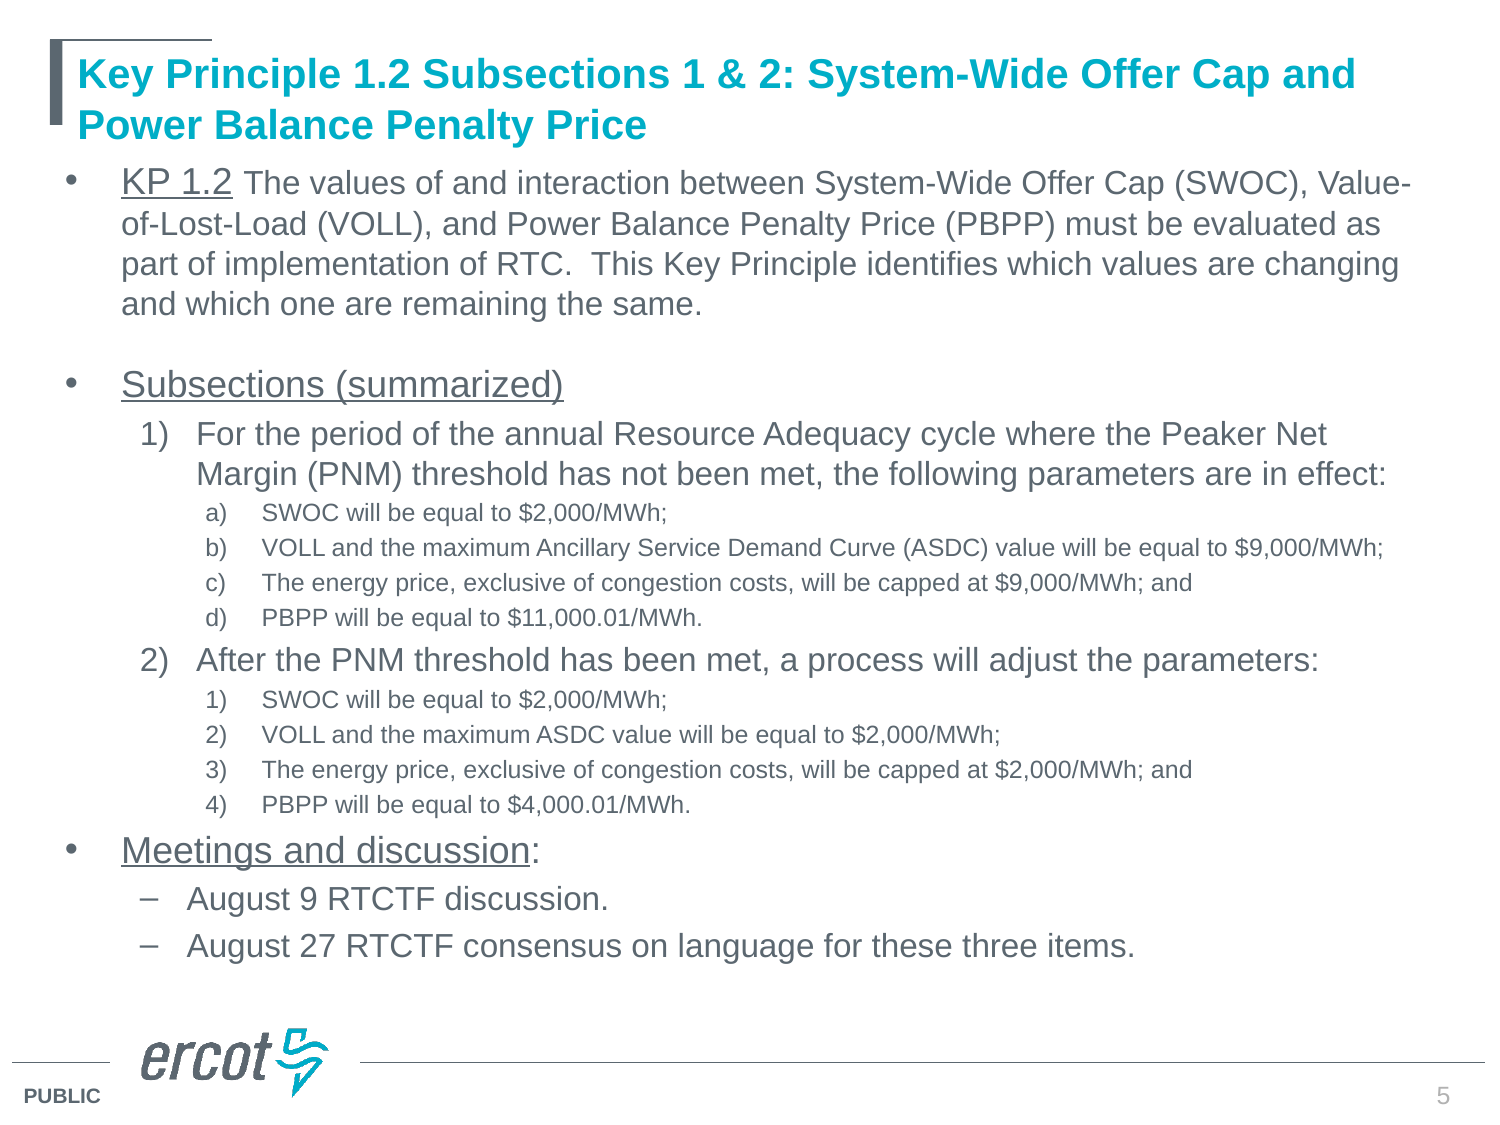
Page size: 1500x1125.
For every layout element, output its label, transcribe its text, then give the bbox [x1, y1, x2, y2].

list KP 1.2 The values of and interaction between System-Wide Offer Cap (SWOC), Value-of-Lost-Load (VOLL), and Power Balance Penalty Price (PBPP) must be evaluated as part of implementation of RTC. This Key Principle identifies which values are changing and which one are remaining the same. Subsections (summarized) For the period of the annual Resource Adequacy cycle where the Peaker Net Margin (PNM) threshold has not been met, the following parameters are in effect: SWOC will be equal to $2,000/MWh; VOLL and the maximum Ancillary Service Demand Curve (ASDC) value will be equal to $9,000/MWh; The energy price, exclusive of congestion costs, will be capped at $9,000/MWh; and PBPP will be equal to $11,000.01/MWh. After the PNM threshold has been met, a process will adjust the parameters: SWOC will be equal to $2,000/MWh; VOLL and the maximum ASDC value will be equal to $2,000/MWh; The energy price, exclusive of congestion costs, will be capped at $2,000/MWh; and PBPP will be equal to $4,000.01/MWh. Meetings and discussion: August 9 RTCTF discussion. August 27 RTCTF consensus on language for these three items. [50, 149, 1450, 1038]
slide_number 5 [1400, 1076, 1488, 1113]
picture [137, 1038, 332, 1100]
title Key Principle 1.2 Subsections 1 & 2: System-Wide Offer Cap and Power Balance Penalty Price [62, 39, 1450, 149]
